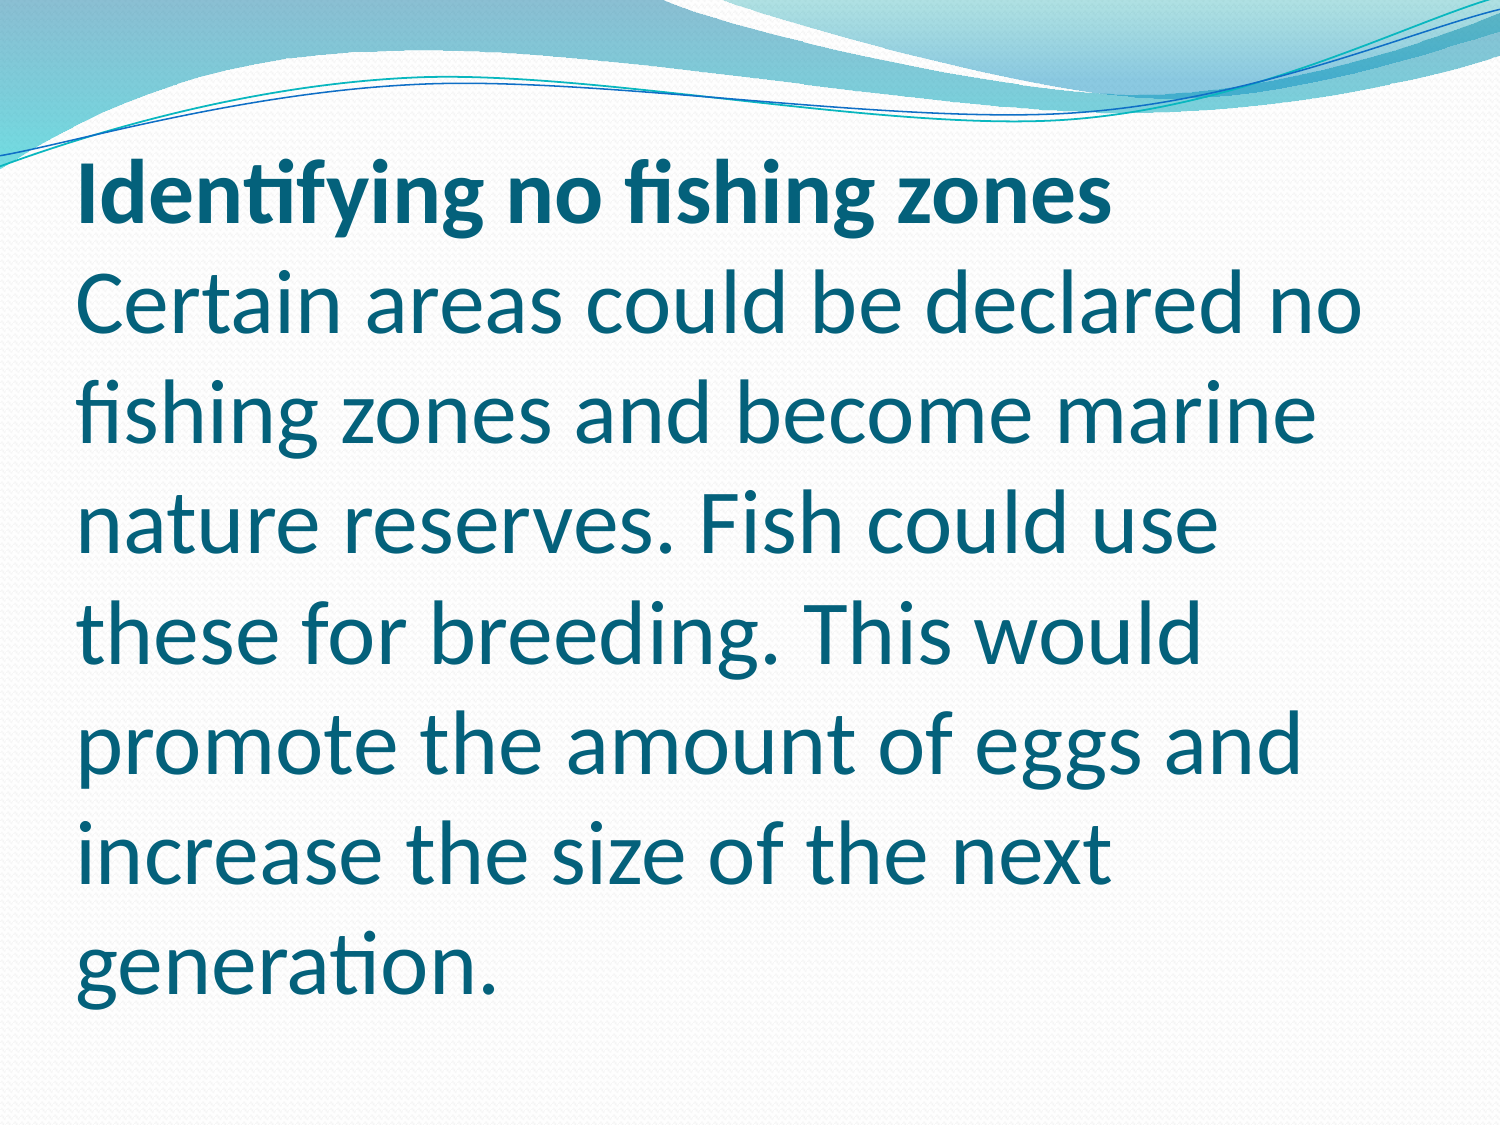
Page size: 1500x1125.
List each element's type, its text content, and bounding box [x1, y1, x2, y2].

title Identifying no fishing zones Certain areas could be declared no fishing zones and become marine nature reserves. Fish could use these for breeding. This would promote the amount of eggs and increase the size of the next generation. [75, 115, 1438, 1013]
